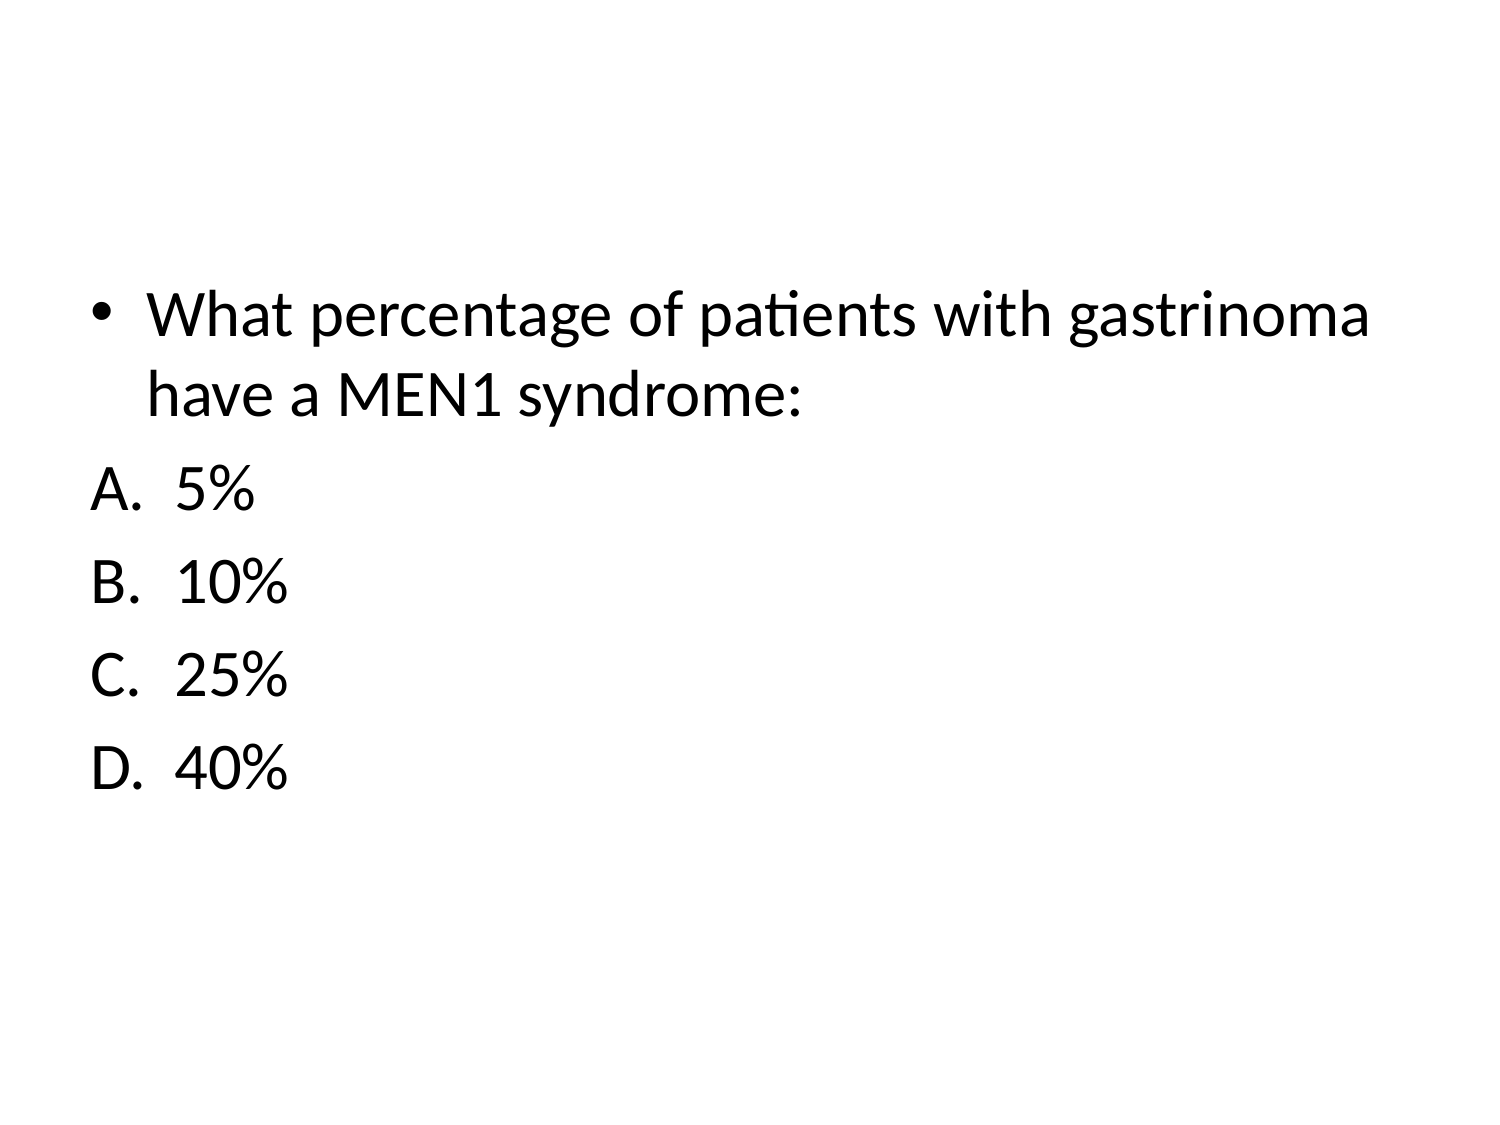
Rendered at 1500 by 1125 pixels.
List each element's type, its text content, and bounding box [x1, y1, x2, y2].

list What percentage of patients with gastrinoma have a MEN1 syndrome: 5% 10% 25% 40% [75, 262, 1425, 1005]
